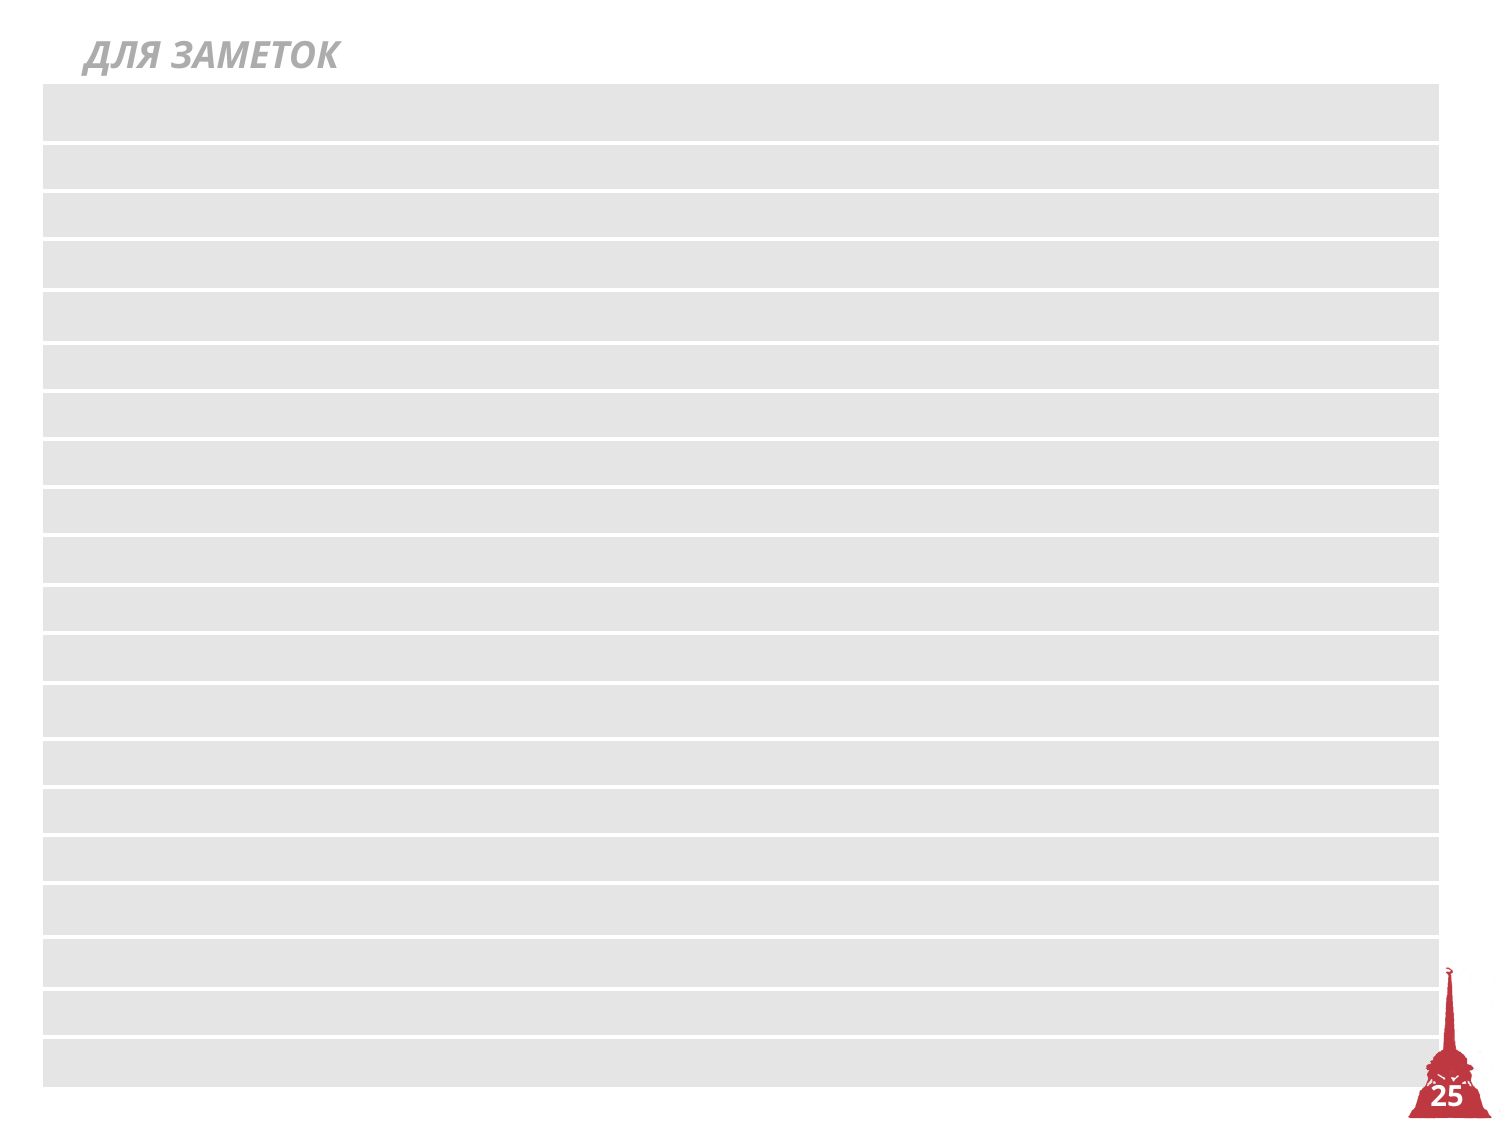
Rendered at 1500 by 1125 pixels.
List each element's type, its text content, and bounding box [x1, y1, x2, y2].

table_cell [43, 241, 1439, 288]
table_cell [43, 292, 1439, 341]
table_cell [43, 393, 1439, 437]
table_cell [43, 837, 1439, 881]
table_cell [43, 685, 1439, 737]
table_cell [43, 635, 1439, 681]
table_cell [43, 193, 1439, 237]
table_cell [43, 1039, 1389, 1087]
table_header [43, 84, 1439, 141]
table_cell [43, 587, 1439, 631]
table_cell [43, 939, 1439, 987]
text_box ДЛЯ ЗАМЕТОК [70, 23, 821, 80]
table_cell [43, 489, 1439, 533]
table_cell [43, 441, 1439, 485]
table_cell [43, 345, 1439, 389]
table_cell [43, 991, 1389, 1035]
table_cell [43, 885, 1439, 935]
table_cell [43, 789, 1439, 833]
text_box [1394, 965, 1500, 1125]
table_cell [43, 145, 1439, 189]
table_cell [43, 741, 1439, 785]
table_cell [43, 537, 1439, 583]
